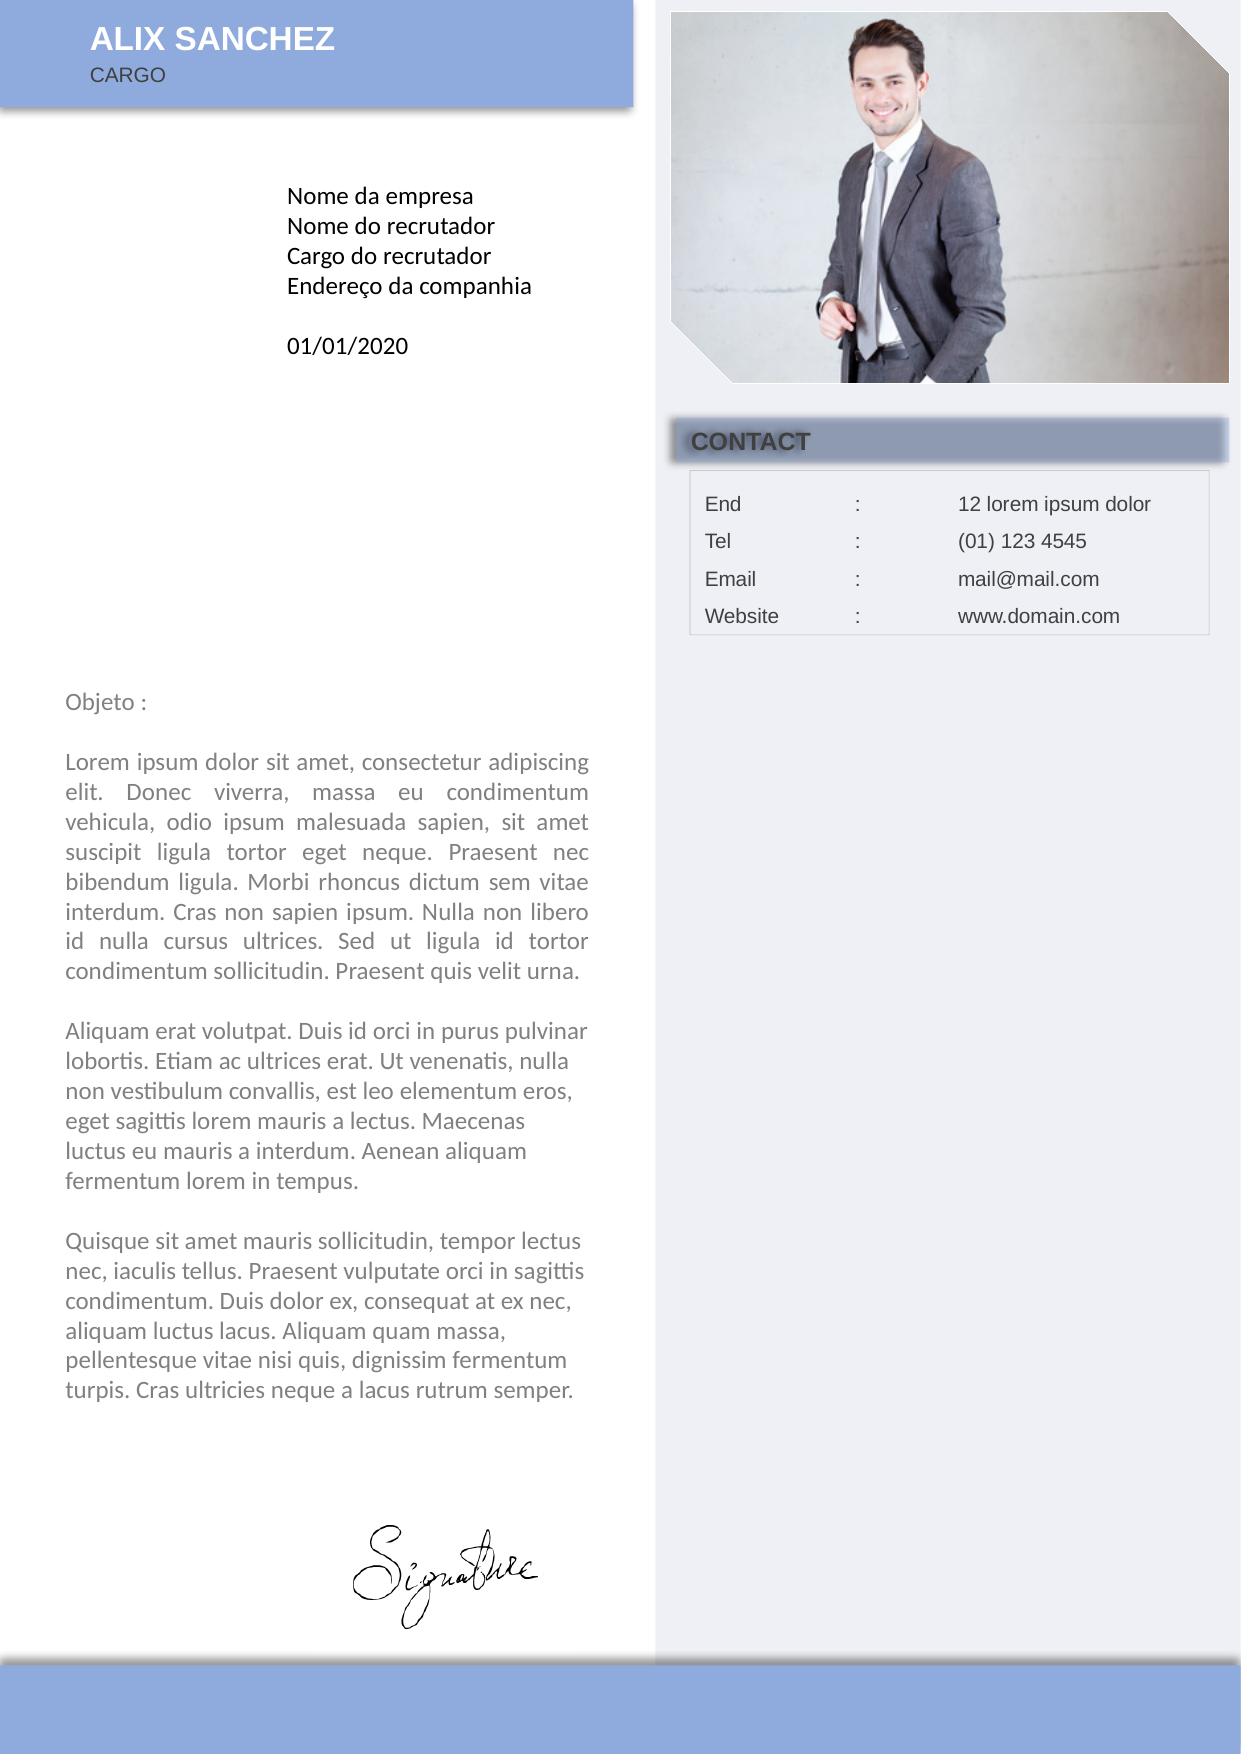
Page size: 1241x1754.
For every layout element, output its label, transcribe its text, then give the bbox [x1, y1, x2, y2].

text_box End : 12 lorem ipsum dolor Tel : (01) 123 4545 Email : mail@mail.com Website : www.domain.com [690, 470, 1210, 635]
text_box ALIX SANCHEZ CARGO [0, 9, 633, 95]
text_box [0, 1664, 1241, 1754]
text_box Nome da empresa Nome do recrutador Cargo do recrutador Endereço da companhia 01/01/2020 [272, 172, 660, 367]
picture [316, 1478, 575, 1651]
text_box [0, 0, 634, 108]
text_box Objeto : Lorem ipsum dolor sit amet, consectetur adipiscing elit. Donec viverra, massa eu condimentum vehicula, odio ipsum malesuada sapien, sit amet suscipit ligula tortor eget neque. Praesent nec bibendum ligula. Morbi rhoncus dictum sem vitae interdum. Cras non sapien ipsum. Nulla non libero id nulla cursus ultrices. Sed ut ligula id tortor condimentum sollicitudin. Praesent quis velit urna. Aliquam erat volutpat. Duis id orci in purus pulvinar lobortis. Etiam ac ultrices erat. Ut venenatis, nulla non vestibulum convallis, est leo elementum eros, eget sagittis lorem mauris a lectus. Maecenas luctus eu mauris a interdum. Aenean aliquam fermentum lorem in tempus. Quisque sit amet mauris sollicitudin, tempor lectus nec, iaculis tellus. Praesent vulputate orci in sagittis condimentum. Duis dolor ex, consequat at ex nec, aliquam luctus lacus. Aliquam quam massa, pellentesque vitae nisi quis, dignissim fermentum turpis. Cras ultricies neque a lacus rutrum semper. [50, 677, 605, 1442]
text_box [654, 0, 1241, 1653]
picture [670, 11, 1230, 384]
text_box CONTACT [676, 417, 1230, 463]
